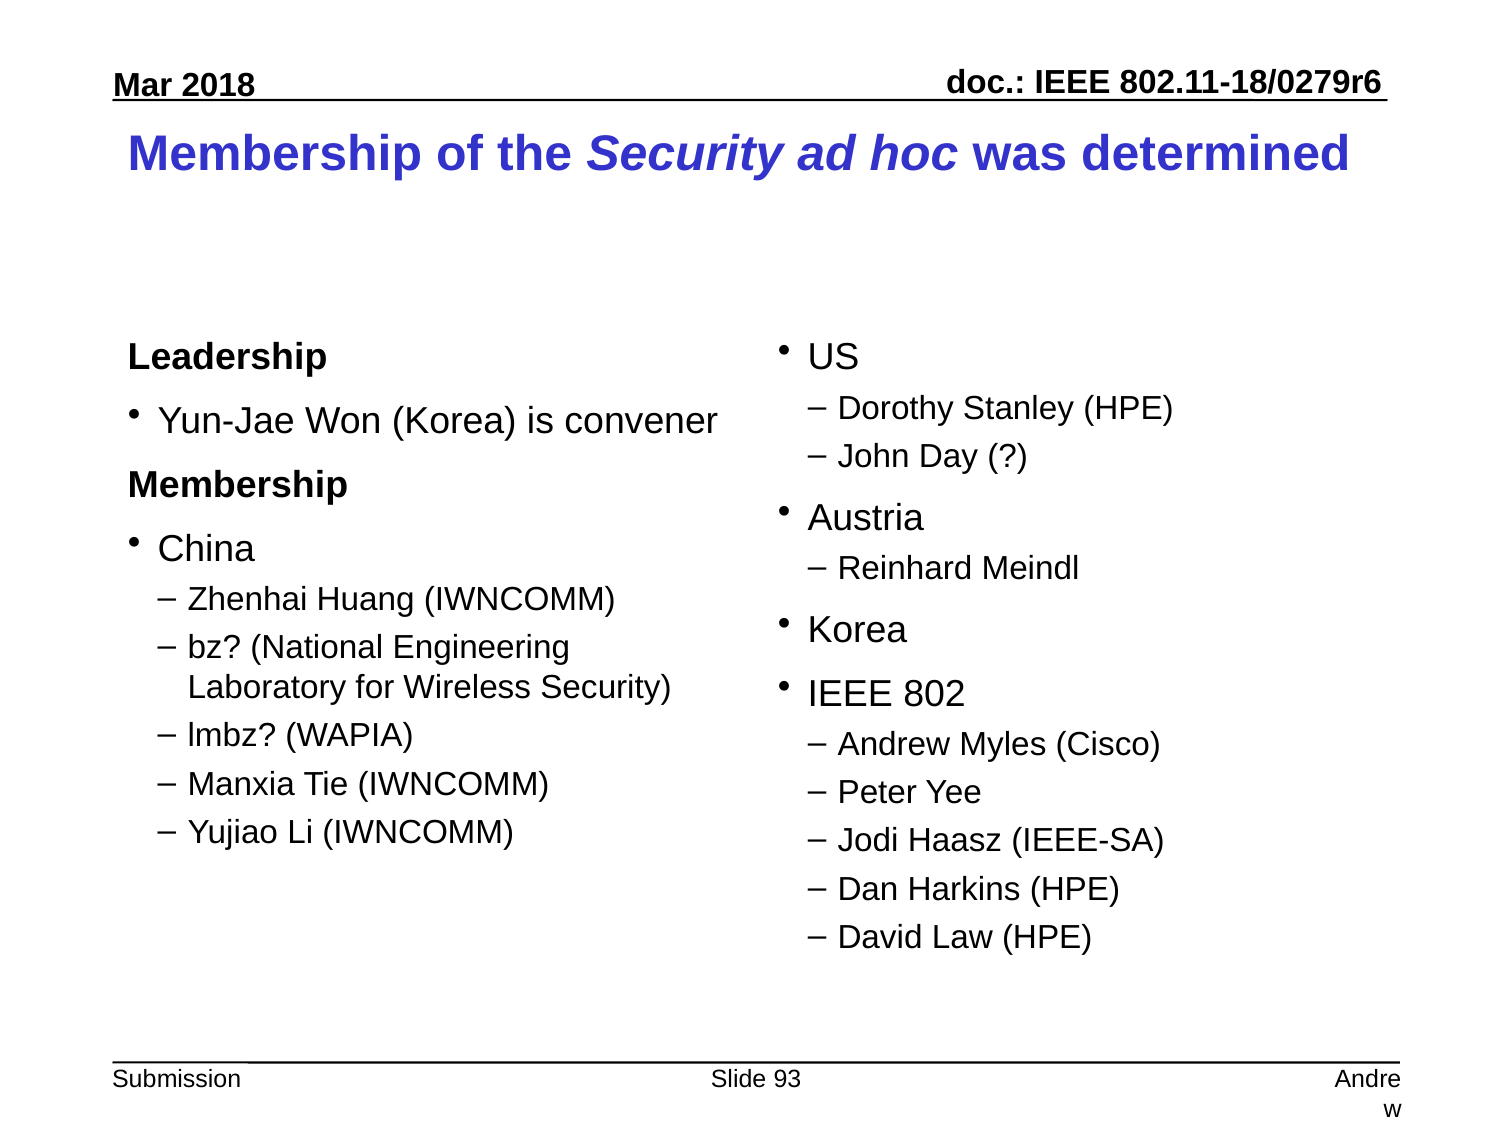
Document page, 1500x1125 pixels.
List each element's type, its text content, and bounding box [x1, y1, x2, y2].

list US Dorothy Stanley (HPE) John Day (?) Austria Reinhard Meindl Korea IEEE 802 Andrew Myles (Cisco) Peter Yee Jodi Haasz (IEEE-SA) Dan Harkins (HPE) David Law (HPE) [762, 324, 1388, 1000]
list Leadership Yun-Jae Won (Korea) is convener Membership China Zhenhai Huang (IWNCOMM) bz? (National Engineering Laboratory for Wireless Security) lmbz? (WAPIA) Manxia Tie (IWNCOMM) Yujiao Li (IWNCOMM) [112, 324, 738, 1000]
title Membership of the Security ad hoc was determined [112, 112, 1388, 288]
slide_number Slide 93 [709, 1061, 803, 1093]
footer Andrew Myles, Cisco [1320, 1061, 1402, 1093]
